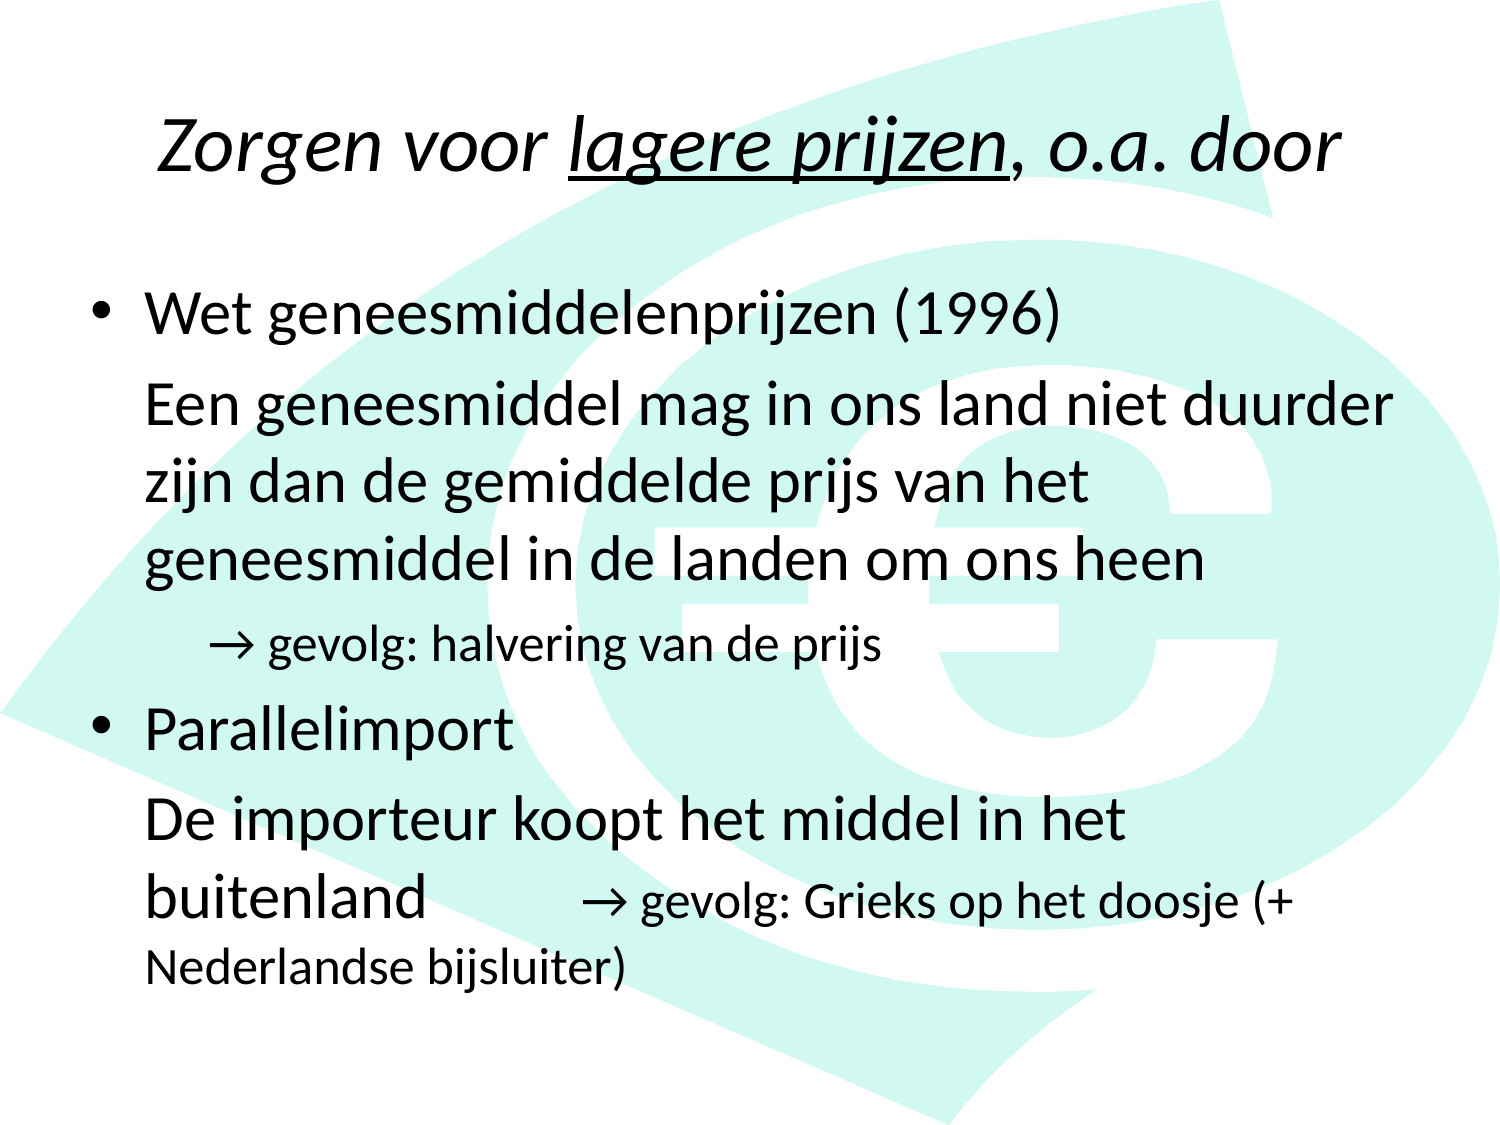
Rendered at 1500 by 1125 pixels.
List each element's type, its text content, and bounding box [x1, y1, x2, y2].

title Zorgen voor lagere prijzen, o.a. door [75, 45, 1425, 233]
list Wet geneesmiddelenprijzen (1996) Een geneesmiddel mag in ons land niet duurder zijn dan de gemiddelde prijs van het geneesmiddel in de landen om ons heen → gevolg: halvering van de prijs Parallelimport De importeur koopt het middel in het buitenland → gevolg: Grieks op het doosje (+ Nederlandse bijsluiter) [75, 262, 1425, 1005]
